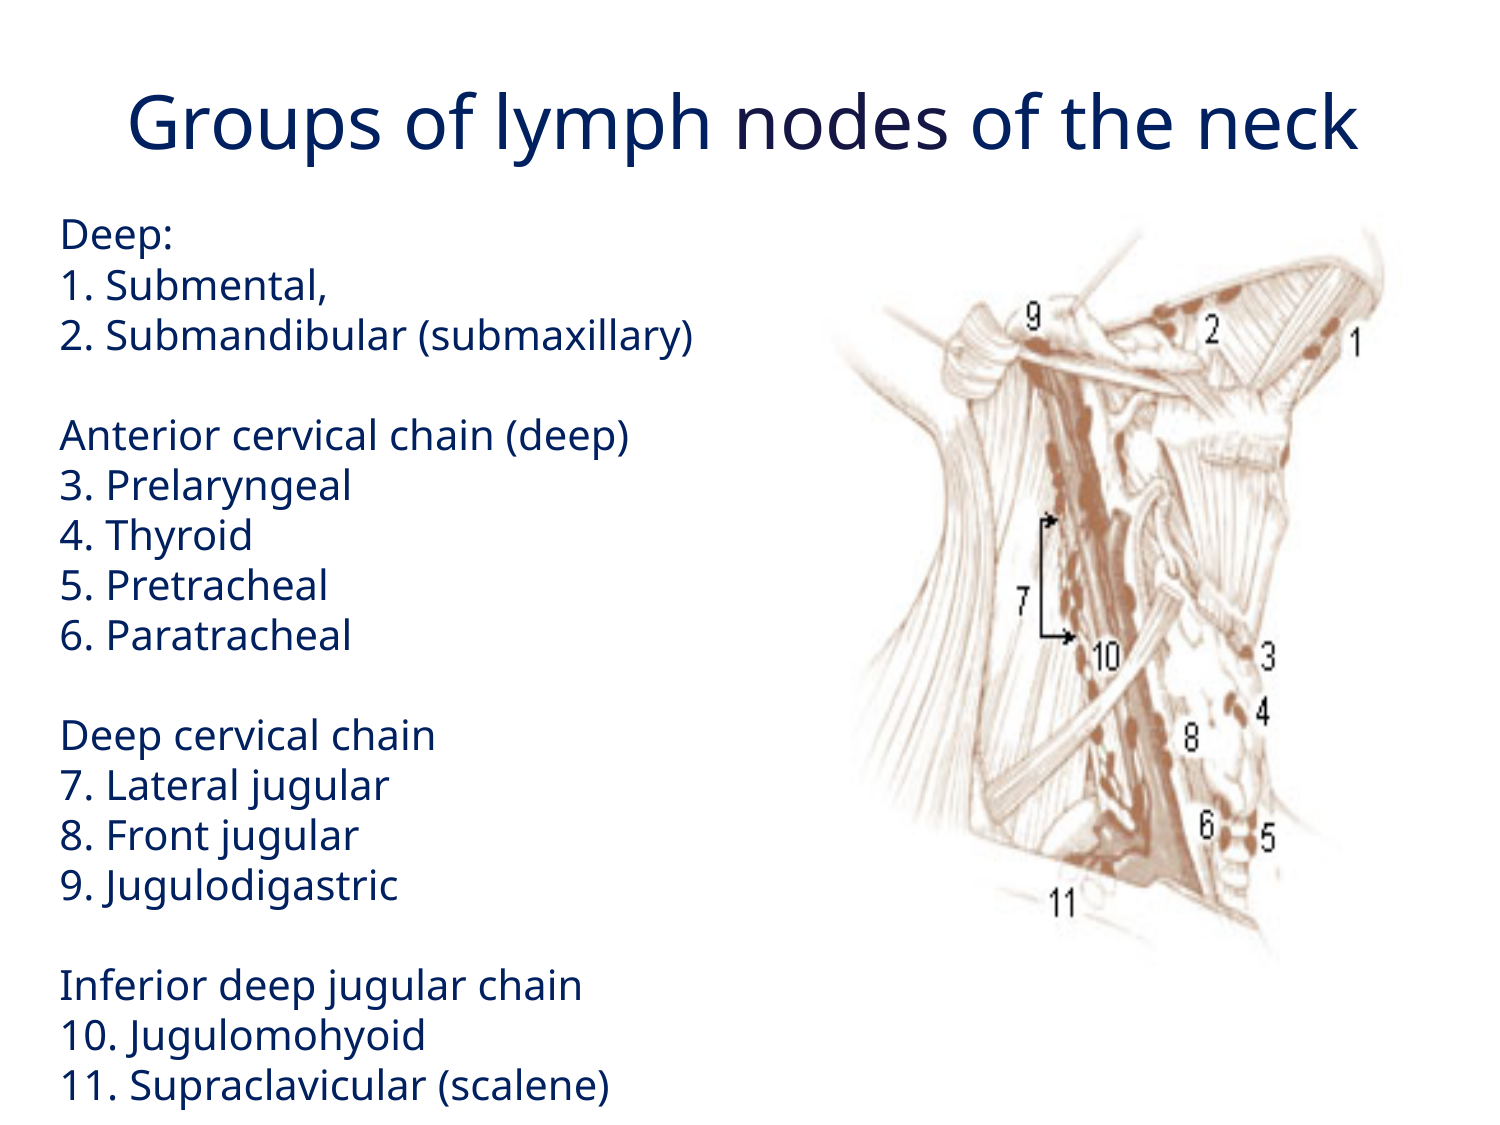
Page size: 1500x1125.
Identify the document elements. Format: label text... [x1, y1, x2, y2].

text_box Deep: 1. Submental, 2. Submandibular (submaxillary) Anterior cervical chain (deep) 3. Prelaryngeal 4. Thyroid 5. Pretracheal 6. Paratracheal Deep cervical chain 7. Lateral jugular 8. Front jugular 9. Jugulodigastric Inferior deep jugular chain 10. Jugulomohyoid 11. Supraclavicular (scalene) [44, 201, 709, 1117]
title Groups of lymph nodes of the neck [67, 25, 1419, 214]
picture [749, 163, 1419, 973]
